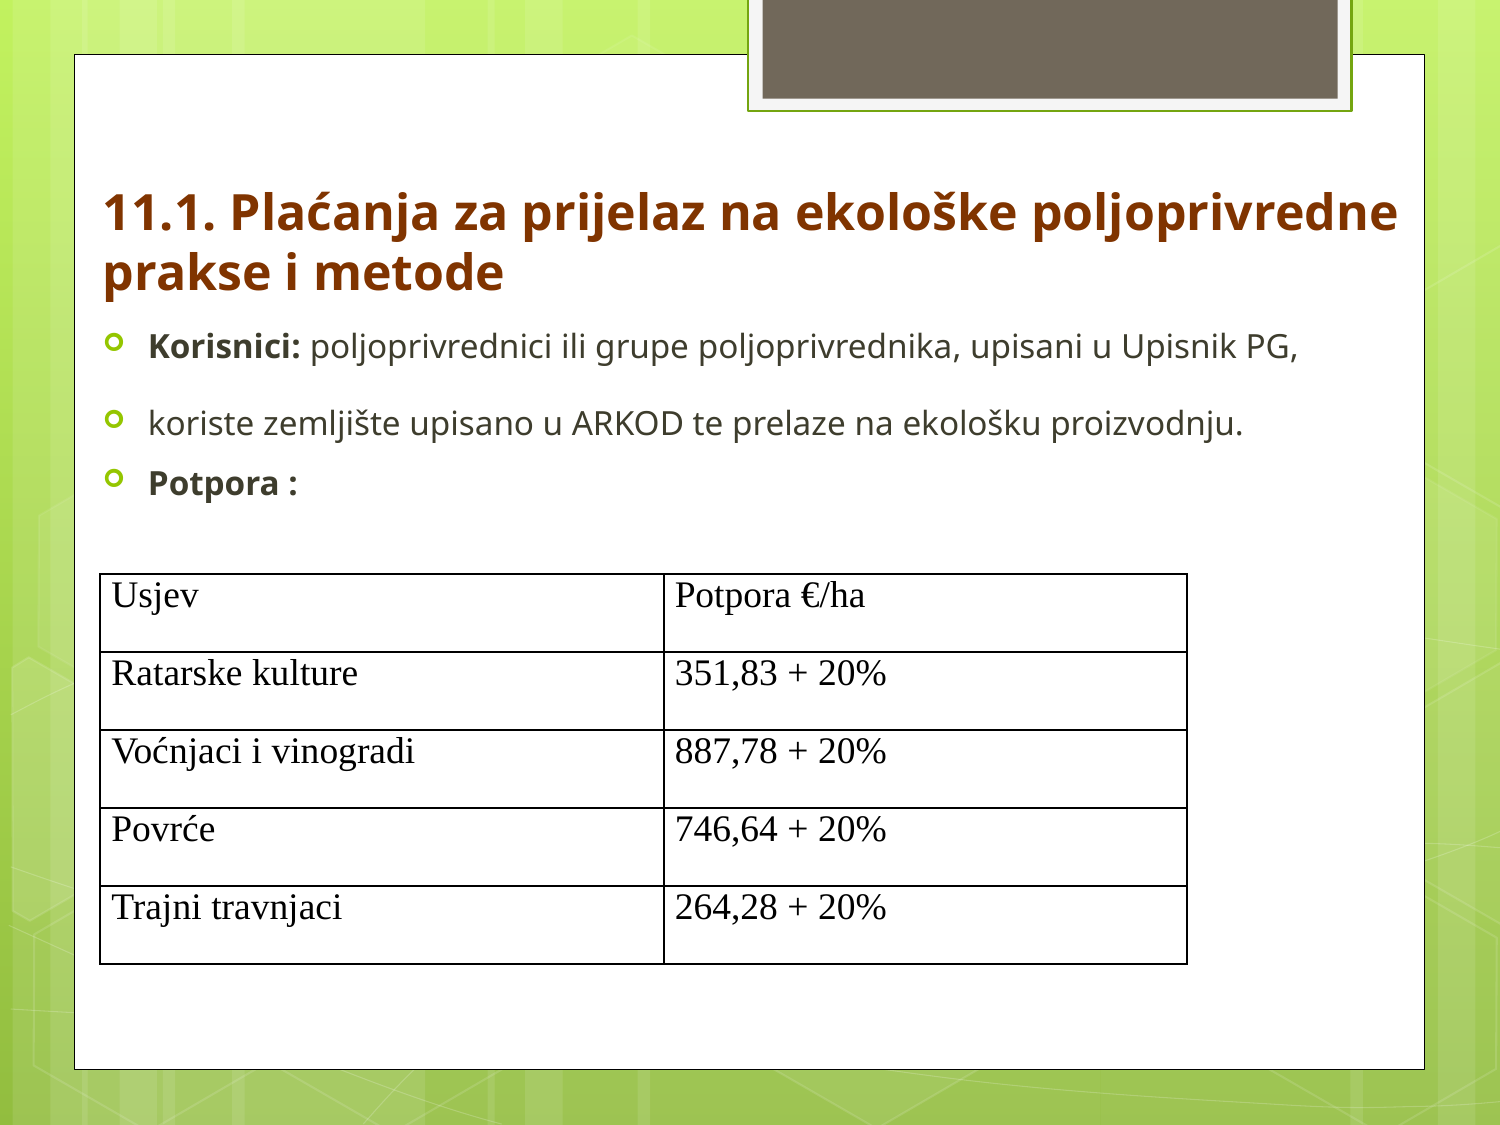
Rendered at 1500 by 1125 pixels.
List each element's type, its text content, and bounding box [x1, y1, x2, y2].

table_cell Voćnjaci i vinogradi [101, 731, 663, 807]
table_cell Ratarske kulture [101, 653, 663, 729]
list 11.1. Plaćanja za prijelaz na ekološke poljoprivredne prakse i metode Korisnici: poljoprivrednici ili grupe poljoprivrednika, upisani u Upisnik PG, koriste zemljište upisano u ARKOD te prelaze na ekološku proizvodnju. Potpora : [76, 172, 1465, 995]
table_cell 264,28 + 20% [665, 887, 1186, 963]
table_cell Trajni travnjaci [101, 887, 663, 963]
table_cell 887,78 + 20% [665, 731, 1186, 807]
table_cell Povrće [101, 809, 663, 885]
table_cell 746,64 + 20% [665, 809, 1186, 885]
table_header Potpora €/ha [665, 575, 1186, 651]
table_header Usjev [101, 575, 663, 651]
table_cell 351,83 + 20% [665, 653, 1186, 729]
